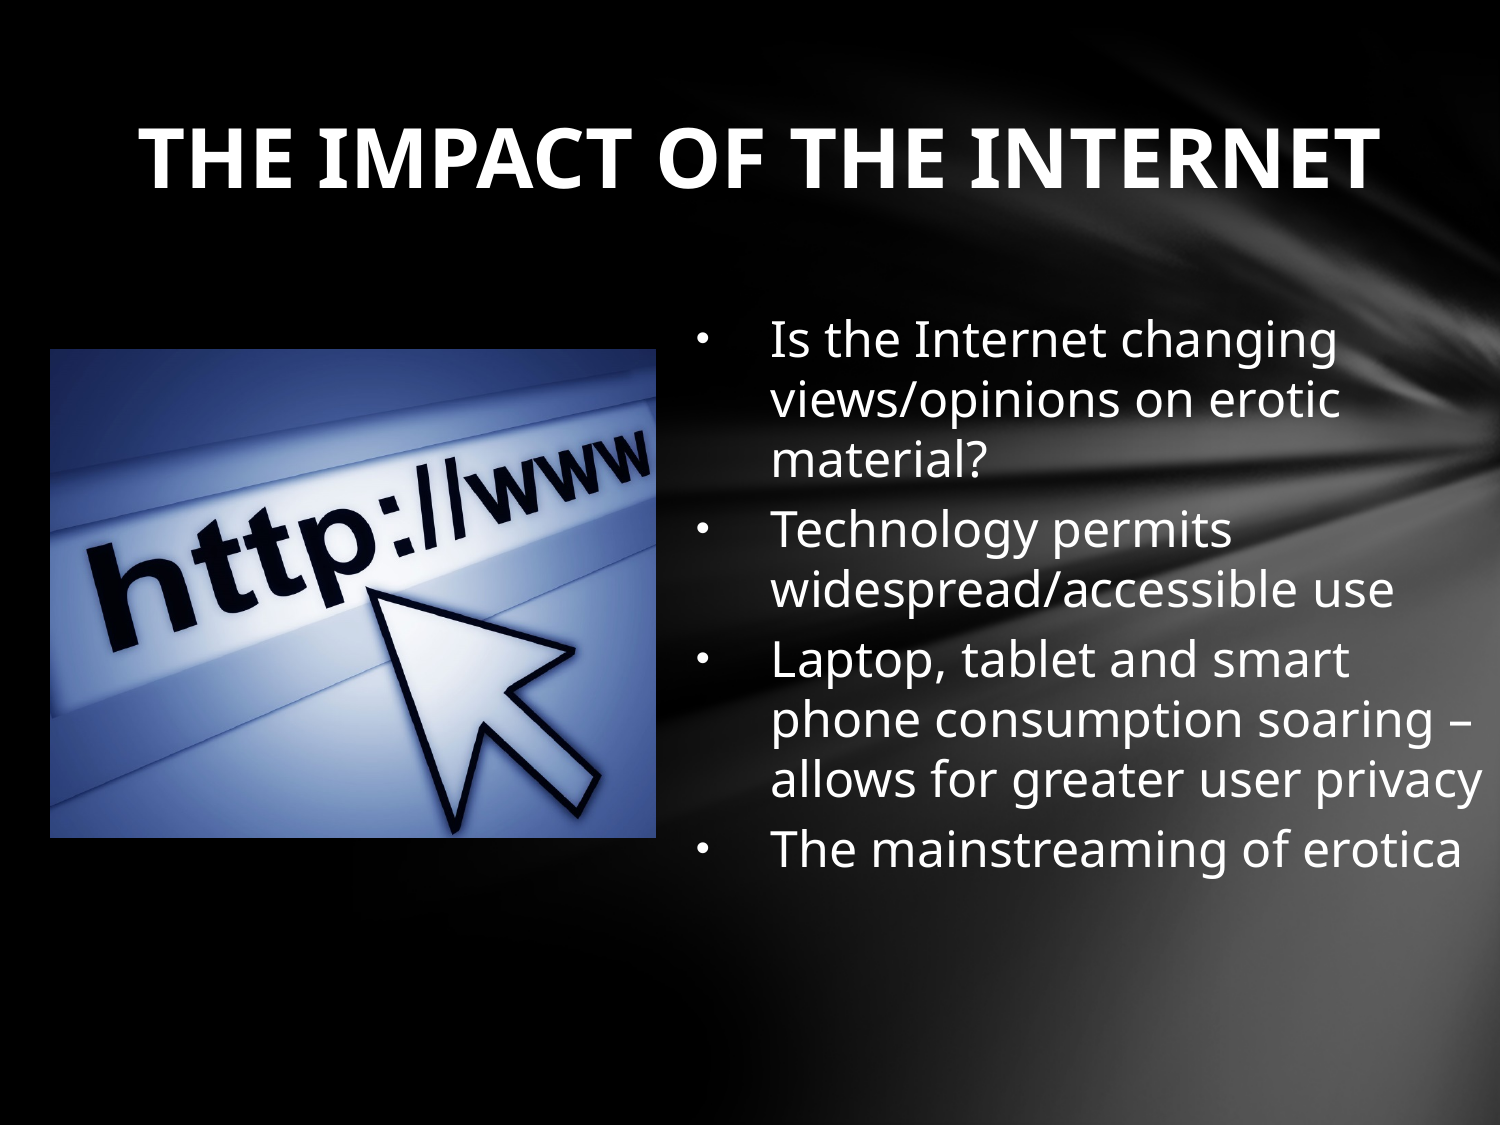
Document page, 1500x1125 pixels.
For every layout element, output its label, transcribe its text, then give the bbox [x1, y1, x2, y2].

picture [49, 349, 656, 838]
title THE IMPACT OF THE INTERNET [57, 37, 1463, 213]
list Is the Internet changing views/opinions on erotic material? Technology permits widespread/accessible use Laptop, tablet and smart phone consumption soaring – allows for greater user privacy The mainstreaming of erotica [500, 299, 1500, 1125]
